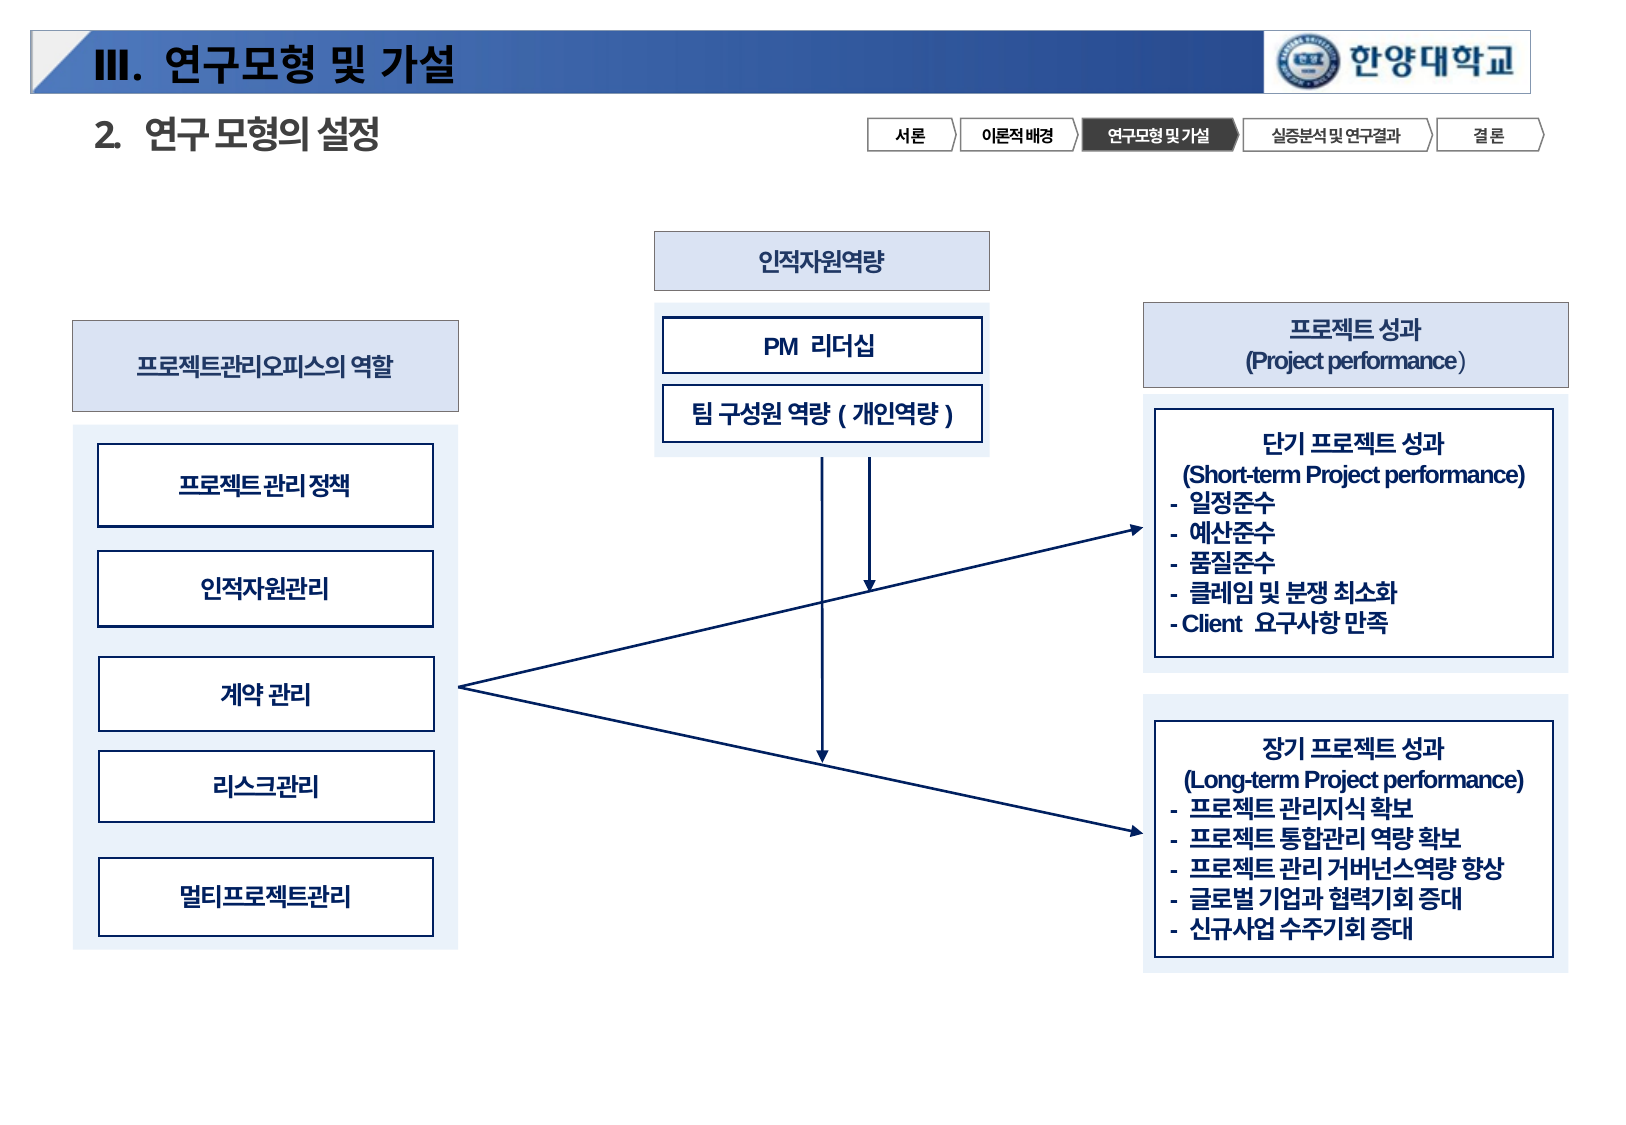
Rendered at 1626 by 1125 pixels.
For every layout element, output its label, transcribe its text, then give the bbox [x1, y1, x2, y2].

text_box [458, 687, 1144, 834]
text_box 팀 구성원 역량(개인역량) [662, 384, 983, 443]
text_box 인적자원역량 [653, 231, 991, 292]
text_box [72, 424, 459, 950]
text_box PM 리더십 [662, 316, 983, 374]
text_box 장기 프로젝트 성과 (Long-term Project performance) - 프로젝트 관리지식 확보 - 프로젝트 통합관리 역량 확보 - 프로젝트 관리 거버넌스역량 향상 - 글로벌 기업과 협력기회 증대 - 신규사업 수주기회 증대 [1154, 720, 1554, 958]
text_box 프로젝트 성과 (Project performance) [1142, 302, 1569, 388]
text_box [653, 302, 991, 458]
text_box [867, 118, 1544, 152]
text_box [1142, 693, 1569, 974]
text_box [458, 527, 821, 687]
text_box 2. 연구 모형의 설정 [78, 91, 1544, 166]
text_box 프로젝트관리오피스의 역할 [72, 319, 459, 413]
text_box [823, 527, 1144, 687]
text_box [1142, 393, 1569, 674]
text_box 단기 프로젝트 성과 (Short-term Project performance) - 일정준수 - 예산준수 - 품질준수 - 클레임 및 분쟁 최소화 - Client 요구사항 만족 [1154, 408, 1554, 658]
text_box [30, 30, 1531, 97]
